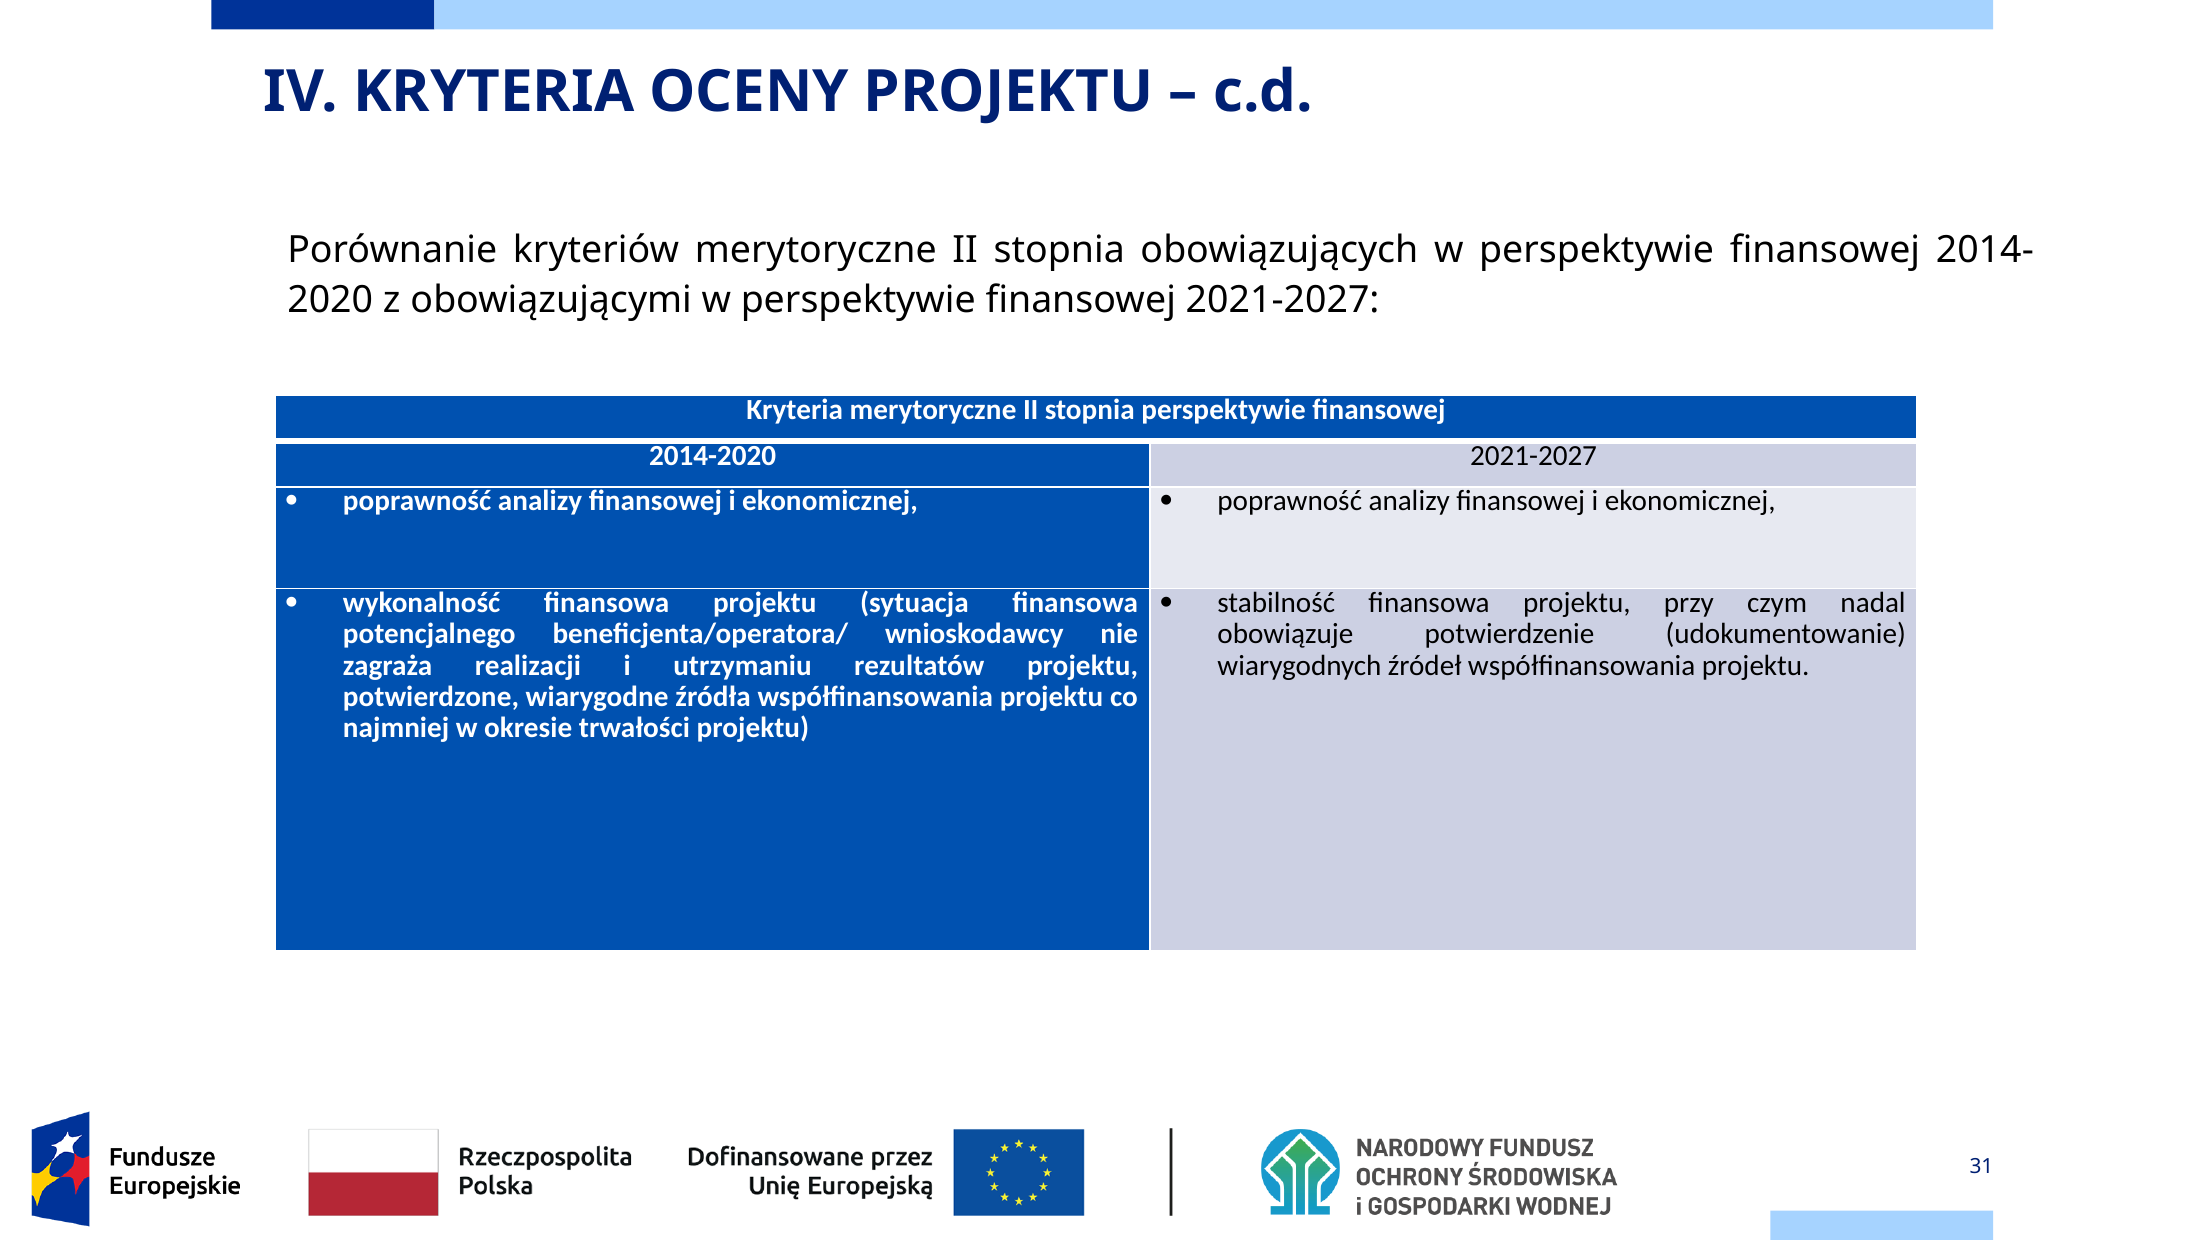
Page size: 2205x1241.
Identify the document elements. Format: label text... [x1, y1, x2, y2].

table_cell stabilność finansowa projektu, przy czym nadal obowiązuje potwierdzenie (udokumentowanie) wiarygodnych źródeł współfinansowania projektu. [1151, 589, 1916, 950]
table_cell poprawność analizy finansowej i ekonomicznej, [1151, 488, 1916, 588]
table_header Kryteria merytoryczne II stopnia perspektywie finansowej [276, 396, 1916, 438]
list Porównanie kryteriów merytoryczne II stopnia obowiązujących w perspektywie finansowej 2014-2020 z obowiązującymi w perspektywie finansowej 2021-2027: [287, 146, 2036, 1057]
picture [0, 1080, 1652, 1241]
title IV. KRYTERIA OCENY PROJEKTU – c.d. [263, 47, 1682, 125]
slide_number 31 [1770, 1151, 1993, 1182]
table_cell 2014-2020 [276, 444, 1149, 486]
table_cell wykonalność finansowa projektu (sytuacja finansowa potencjalnego beneficjenta/operatora/ wnioskodawcy nie zagraża realizacji i utrzymaniu rezultatów projektu, potwierdzone, wiarygodne źródła współfinansowania projektu co najmniej w okresie trwałości projektu) [276, 589, 1149, 950]
table_cell poprawność analizy finansowej i ekonomicznej, [276, 488, 1149, 588]
table_cell 2021-2027 [1151, 444, 1916, 486]
